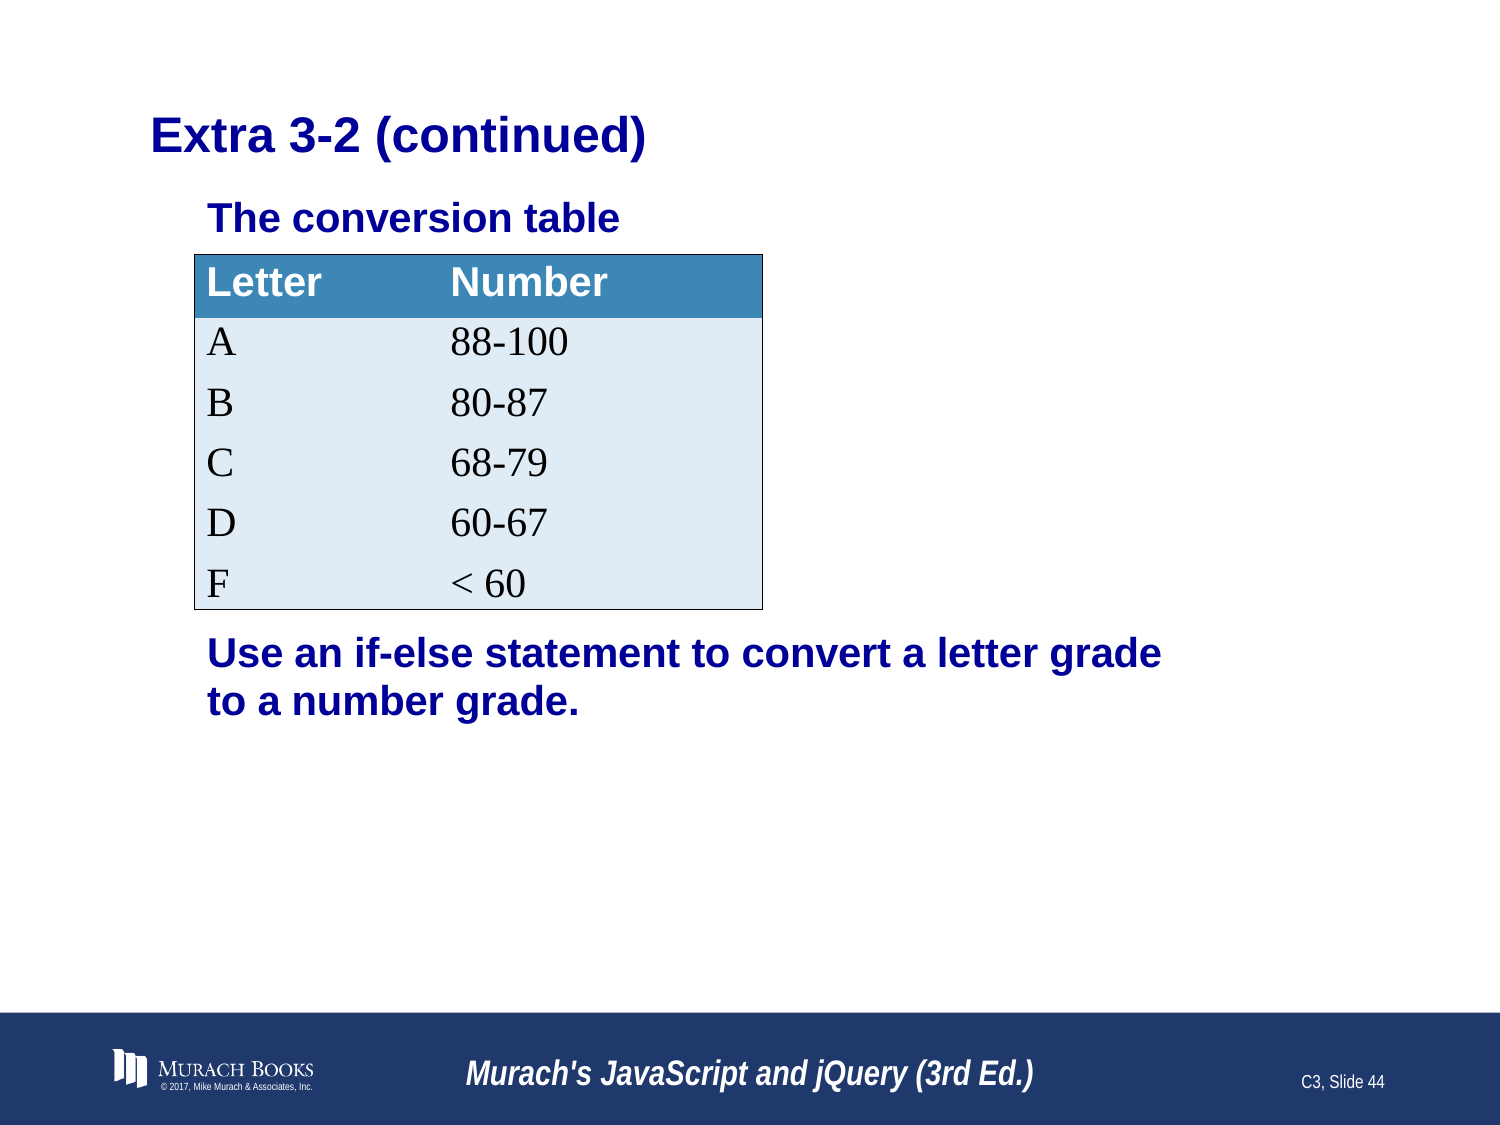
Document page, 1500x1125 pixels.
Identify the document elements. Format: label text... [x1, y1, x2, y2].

slide_number Murach's JavaScript and jQuery (3rd Ed.) [463, 1025, 1050, 1100]
title Extra 3-2 (continued) [150, 102, 1350, 164]
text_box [149, 174, 1350, 738]
footer © 2017, Mike Murach & Associates, Inc. [12, 1025, 463, 1100]
slide_number C3, Slide 44 [1087, 1025, 1400, 1100]
